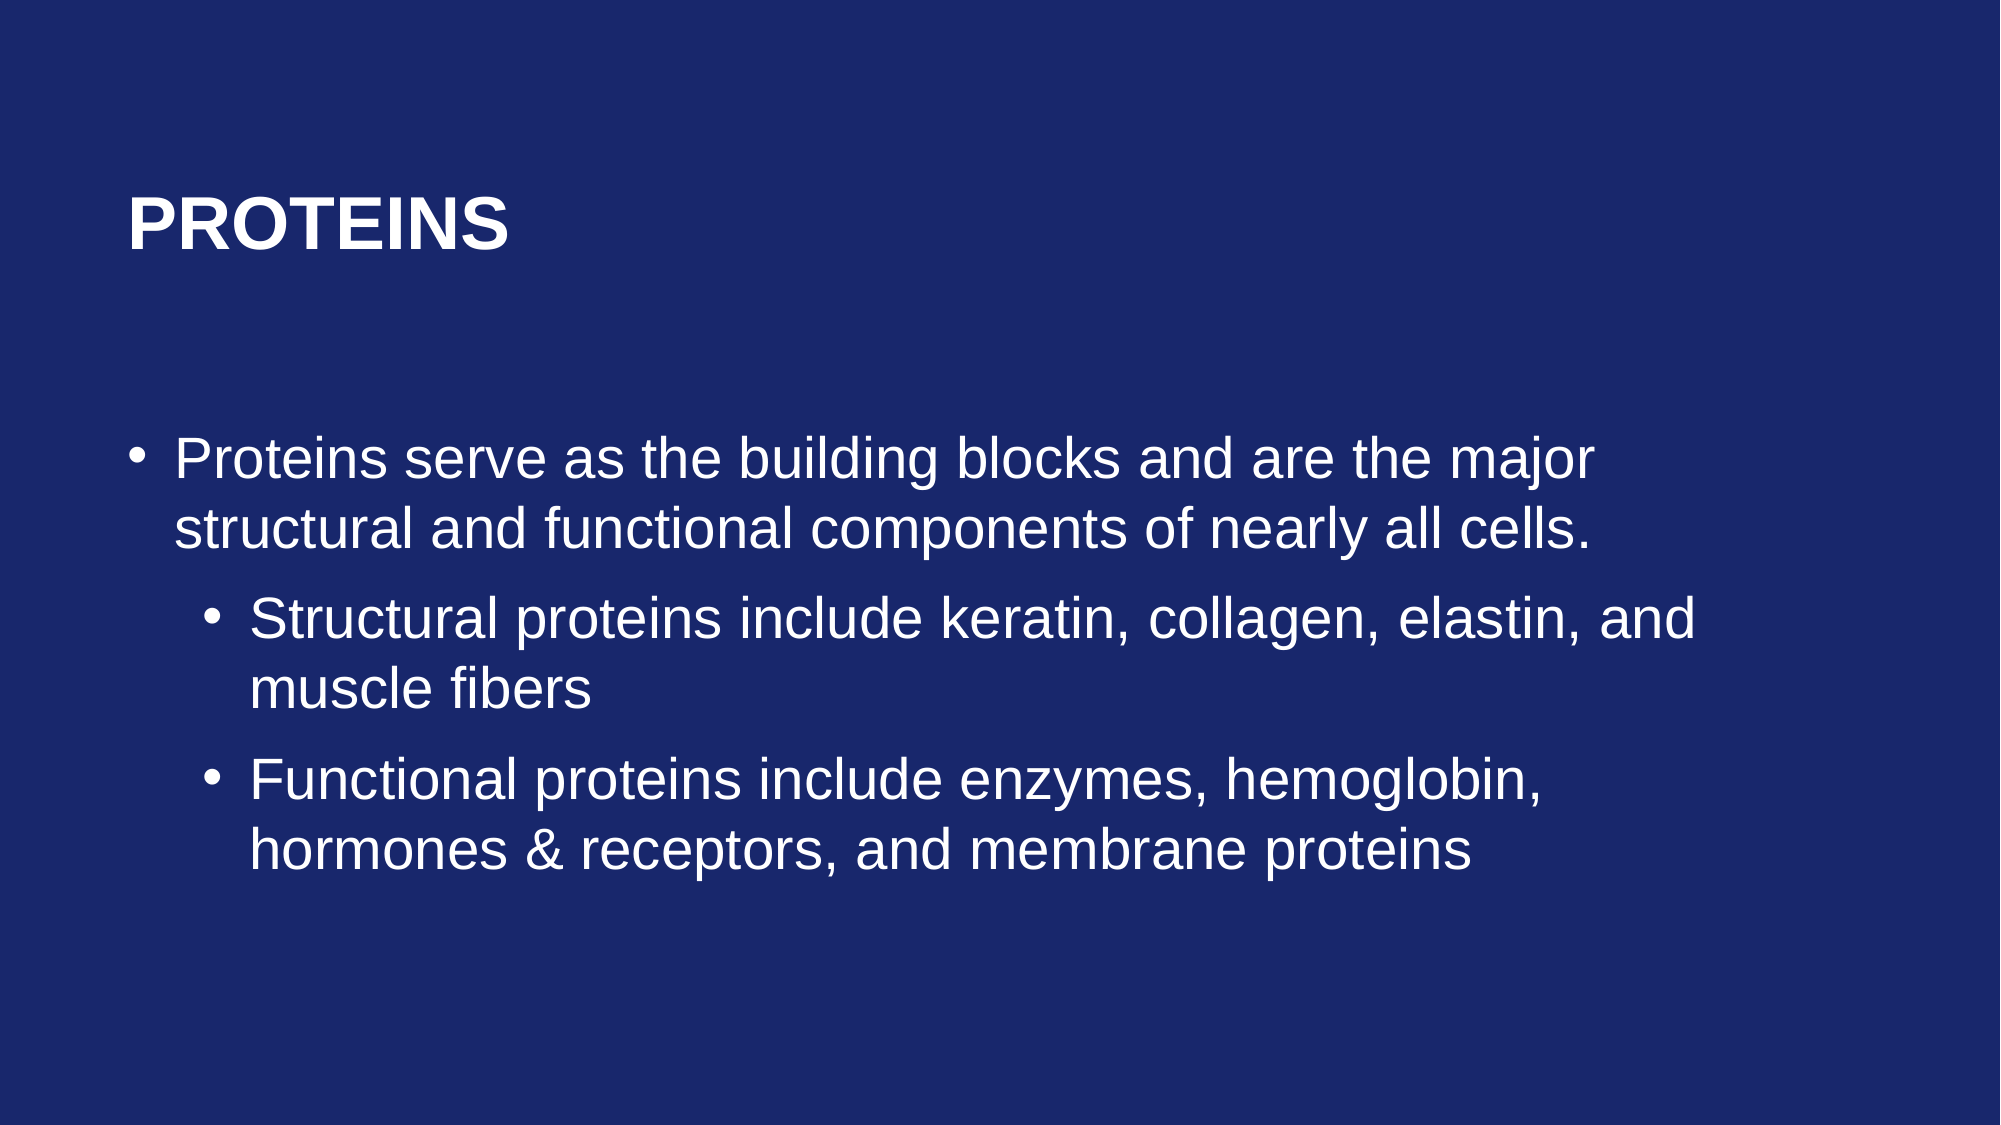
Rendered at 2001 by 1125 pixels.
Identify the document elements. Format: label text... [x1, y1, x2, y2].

list Proteins serve as the building blocks and are the major structural and functional components of nearly all cells. Structural proteins include keratin, collagen, elastin, and muscle fibers Functional proteins include enzymes, hemoglobin, hormones & receptors, and membrane proteins [112, 351, 1775, 950]
title Proteins [112, 99, 1775, 339]
